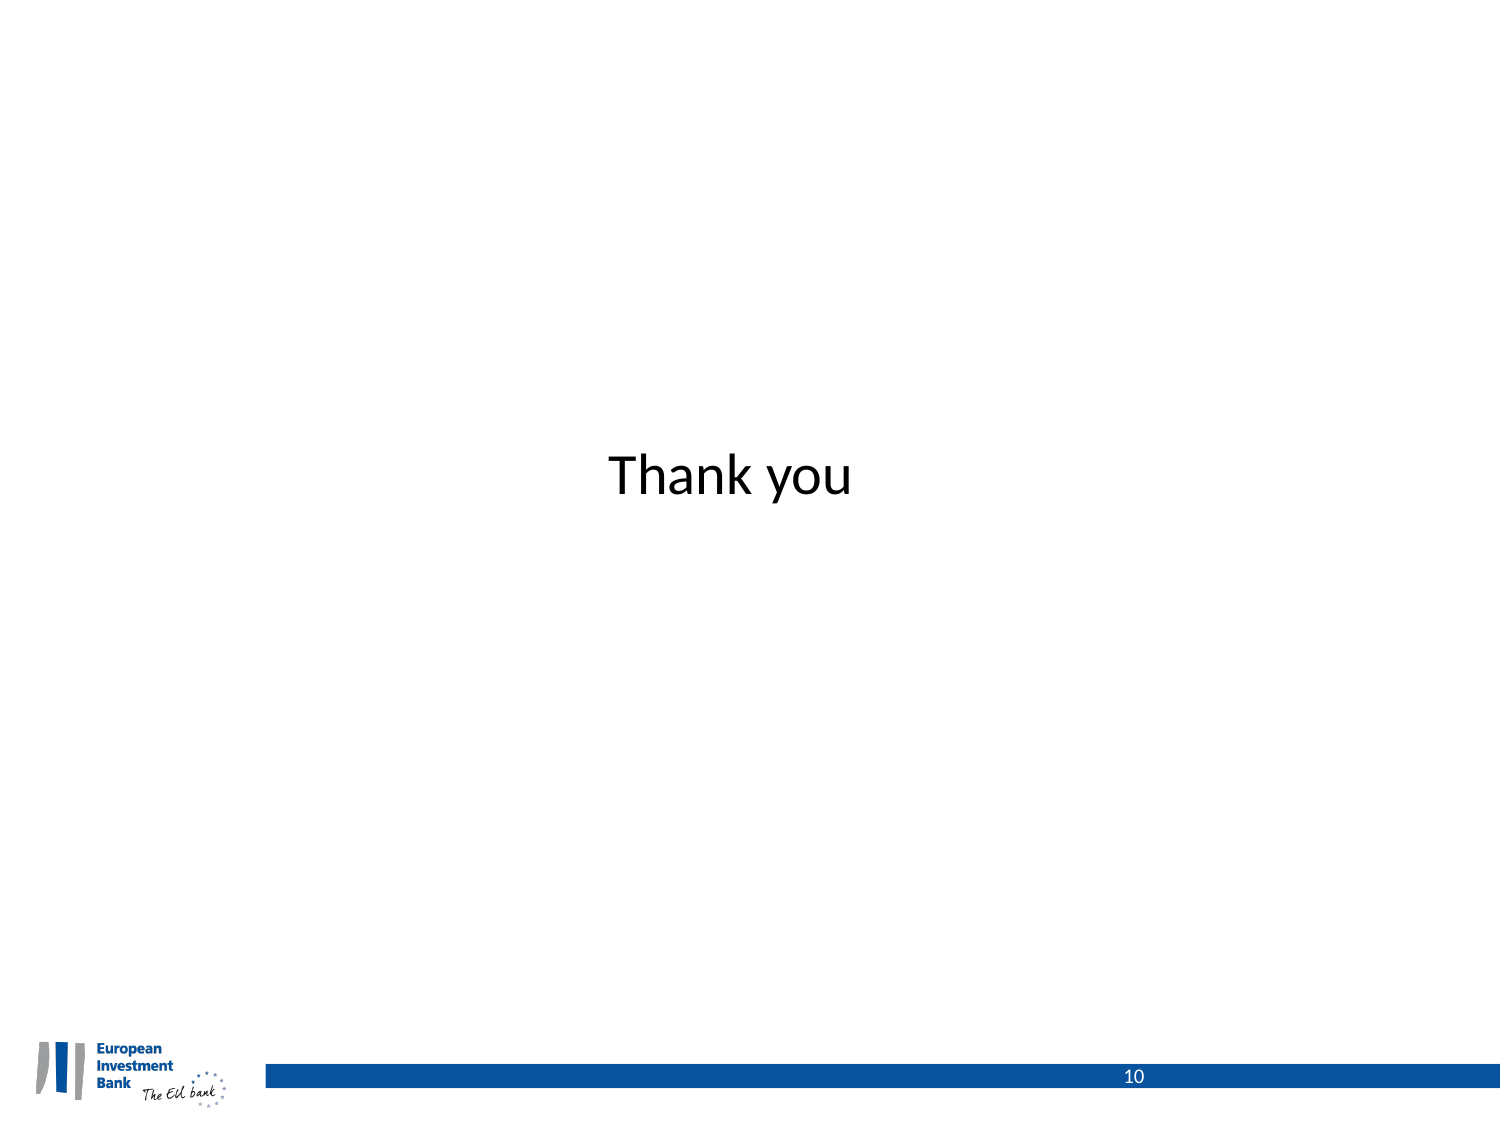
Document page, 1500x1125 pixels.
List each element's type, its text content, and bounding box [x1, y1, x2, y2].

slide_number 10 [1045, 1062, 1223, 1087]
picture [0, 0, 1500, 1125]
list Thank you [84, 436, 1378, 564]
